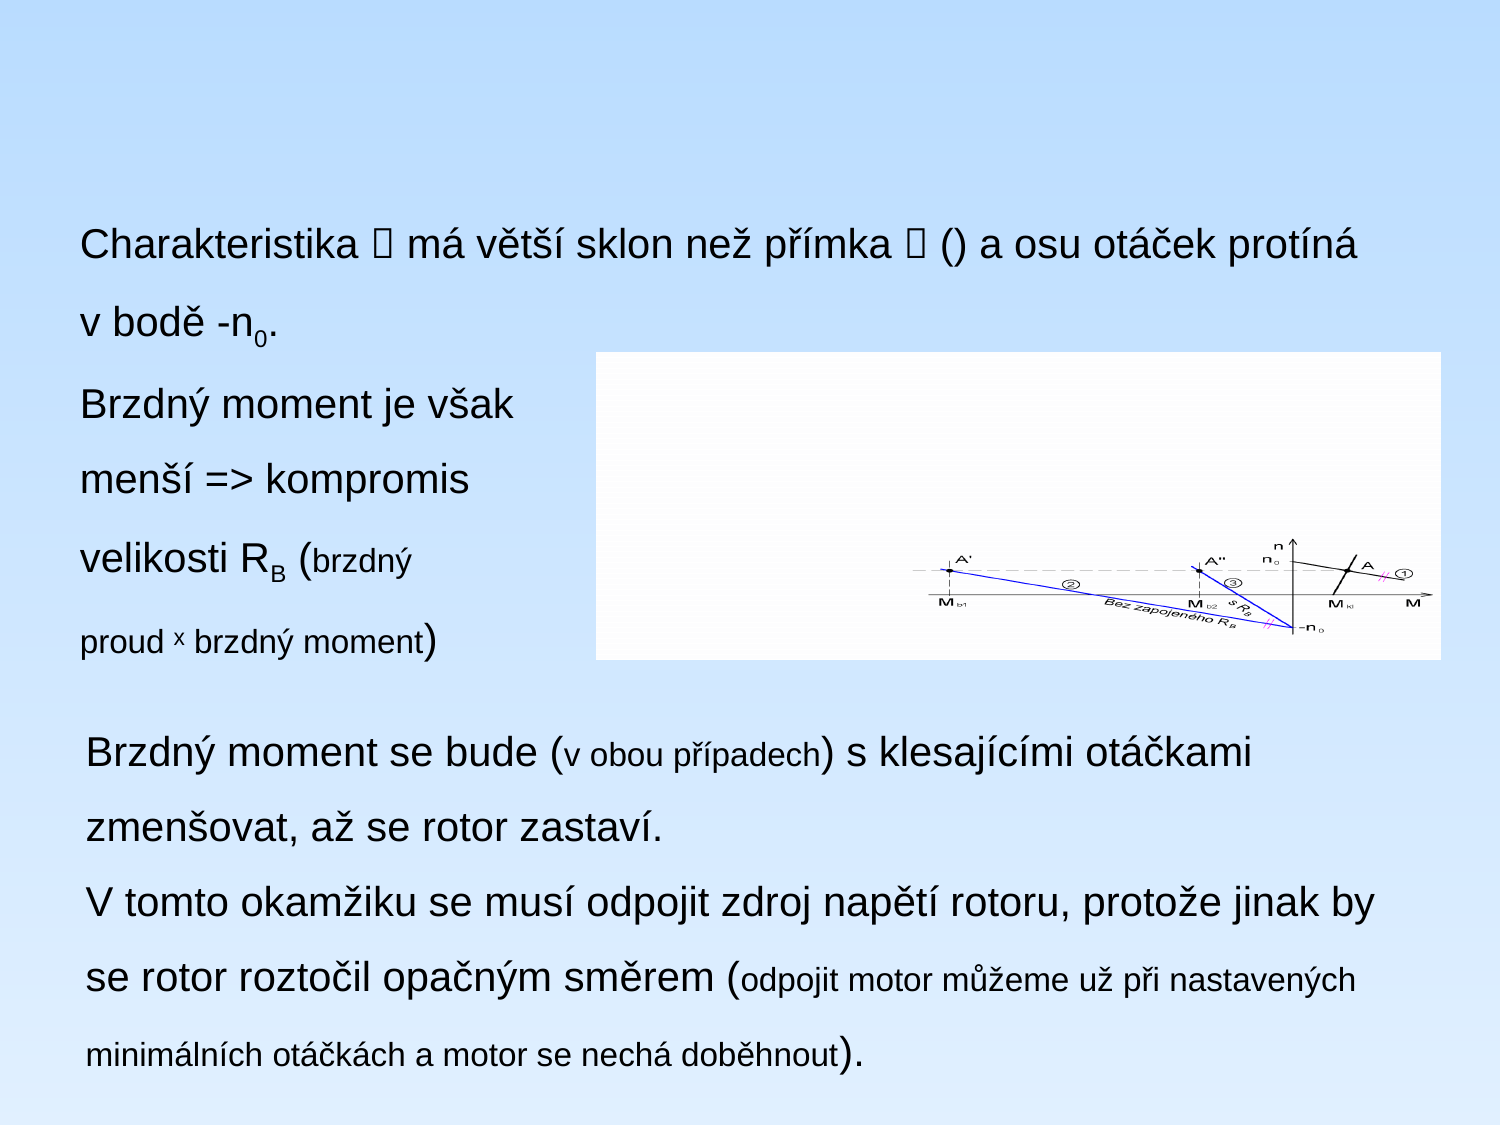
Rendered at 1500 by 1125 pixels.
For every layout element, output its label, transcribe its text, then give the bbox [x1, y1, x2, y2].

text_box Brzdný moment se bude (v obou případech) s klesajícími otáčkami zmenšovat, až se rotor zastaví. V tomto okamžiku se musí odpojit zdroj napětí rotoru, protože jinak by se rotor roztočil opačným směrem (odpojit motor můžeme už při nastavených minimálních otáčkách a motor se nechá doběhnout). [70, 692, 1400, 1083]
picture [596, 351, 1441, 660]
